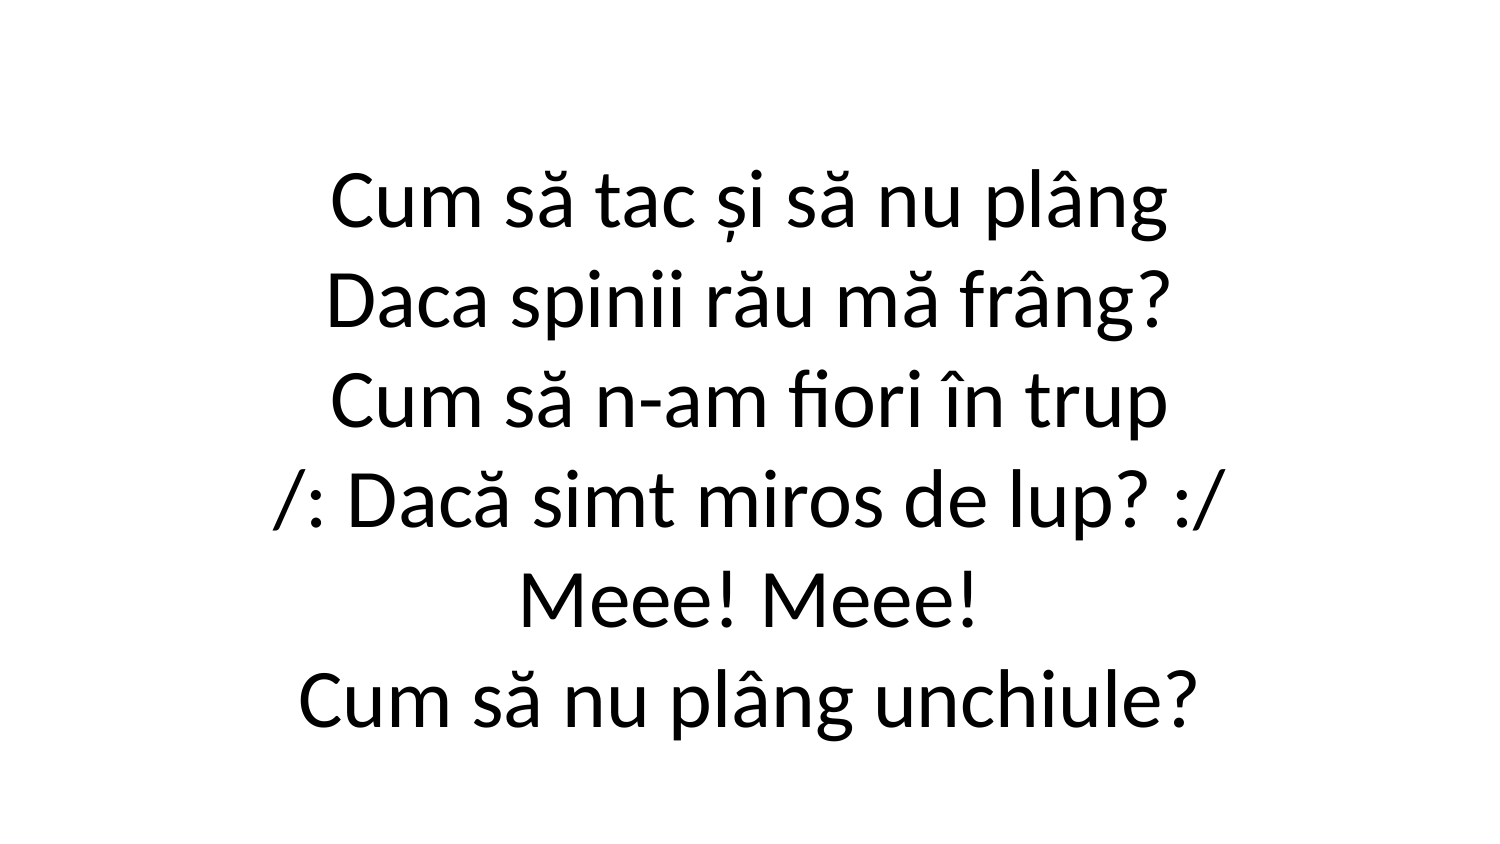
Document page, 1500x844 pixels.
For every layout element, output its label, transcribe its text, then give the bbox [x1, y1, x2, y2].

text_box Cum să tac și să nu plâng Daca spinii rău mă frâng? Cum să n-am fiori în trup /: Dacă simt miros de lup? :/ Meee! Meee! Cum să nu plâng unchiule? [258, 92, 1242, 752]
